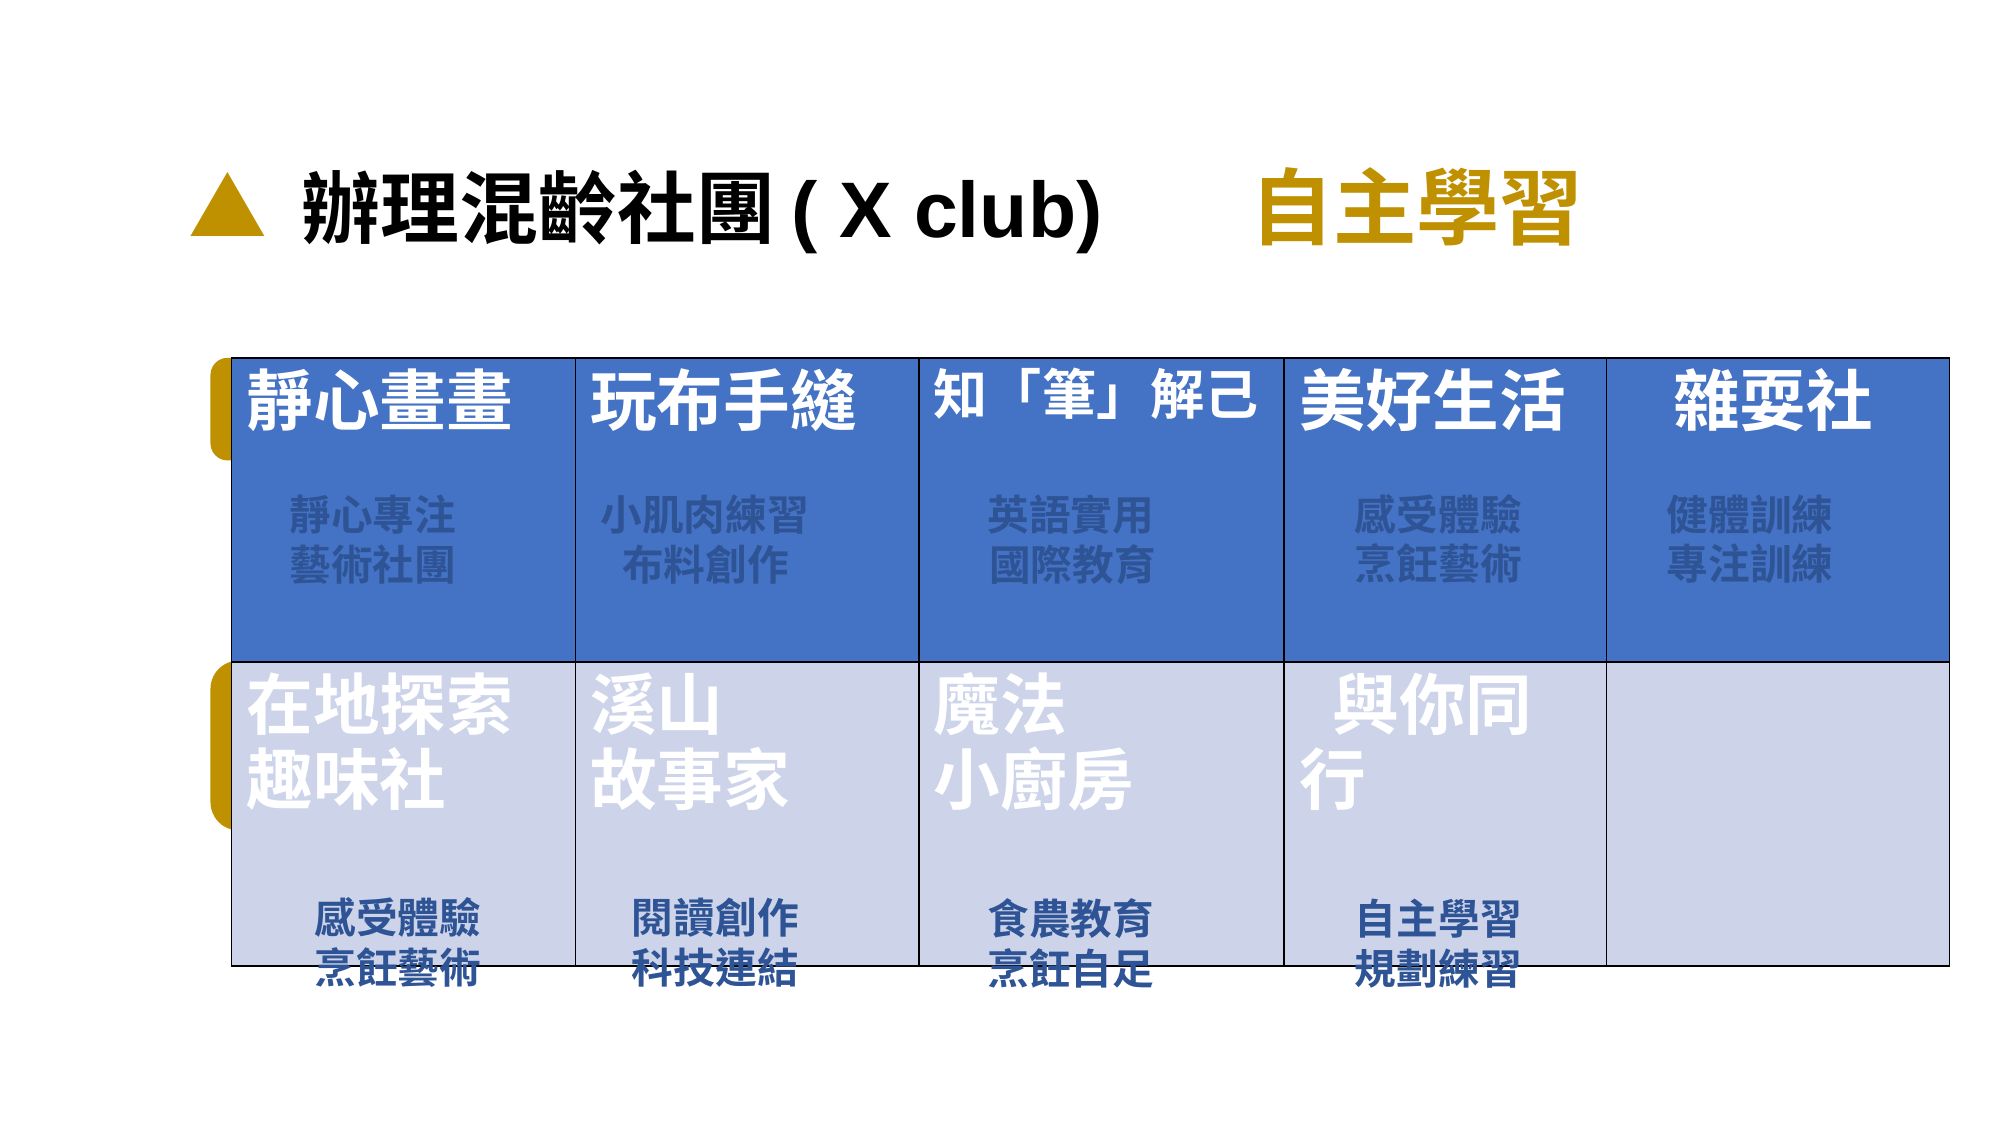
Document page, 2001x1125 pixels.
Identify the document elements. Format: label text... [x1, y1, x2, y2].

text_box 小肌肉練習 布料創作 [585, 481, 827, 597]
text_box [210, 357, 231, 461]
text_box 健體訓練 專注訓練 [1651, 480, 1851, 596]
text_box 食農教育 烹飪自足 [972, 885, 1172, 1001]
table_cell 溪山 故事家 [576, 663, 918, 965]
text_box 英語實用 國際教育 [972, 481, 1173, 597]
title ▲ 辦理混齡社團( X club) [173, 130, 1239, 295]
text_box 自主學習 規劃練習 [1339, 885, 1539, 1001]
table_header 雜耍社 [1607, 359, 1949, 661]
text_box [210, 662, 231, 830]
text_box 自主學習 [1235, 147, 1603, 263]
table_cell 與你同行 [1285, 663, 1606, 965]
text_box 感受體驗 烹飪藝術 [1339, 480, 1539, 596]
table_header 美好生活 [1285, 359, 1606, 661]
table_cell [1607, 663, 1949, 965]
text_box 感受體驗 烹飪藝術 [299, 884, 498, 1000]
table_header 玩布手縫 [576, 359, 918, 661]
table_cell 在地探索趣味社 [232, 663, 575, 965]
table_header 知「筆」解己 [920, 359, 1283, 661]
table_header 靜心畫畫 [232, 359, 575, 661]
text_box 閱讀創作 科技連結 [616, 884, 816, 1000]
table_cell 魔法 小廚房 [920, 663, 1283, 965]
text_box 靜心專注 藝術社團 [274, 481, 473, 597]
